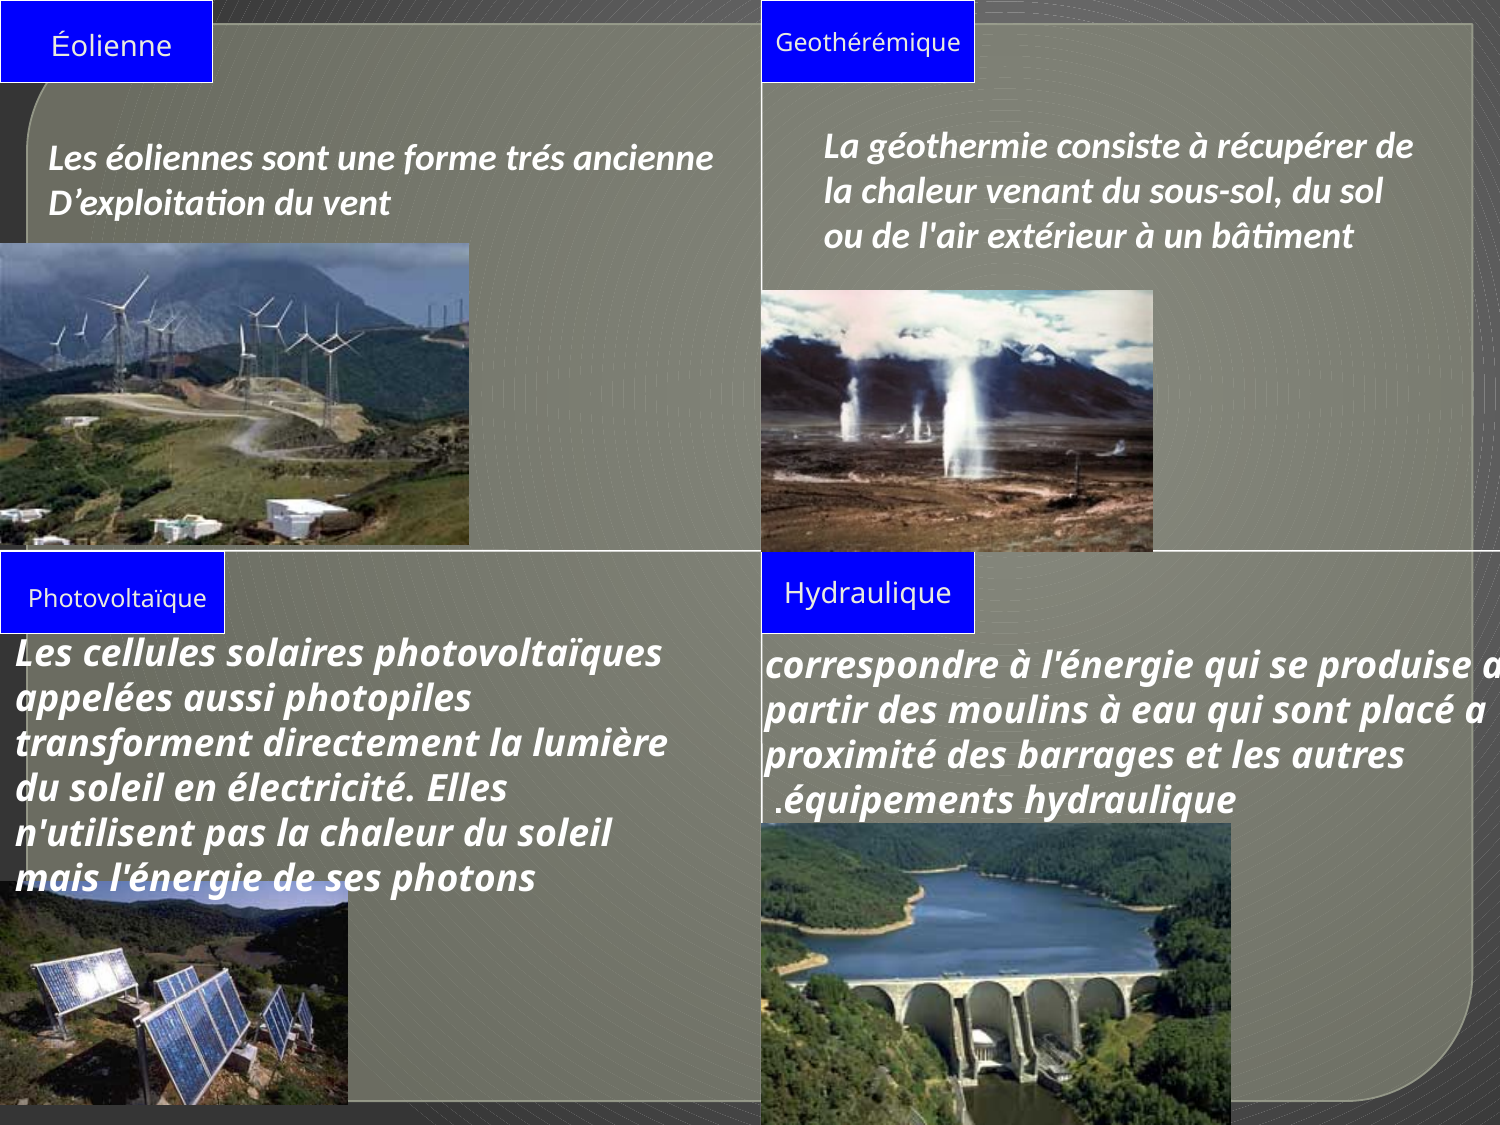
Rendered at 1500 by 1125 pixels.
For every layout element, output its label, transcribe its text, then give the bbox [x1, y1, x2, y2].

text_box La géothermie consiste à récupérer de la chaleur venant du sous-sol, du sol ou de l'air extérieur à un bâtiment [809, 113, 1436, 264]
text_box Photovoltaïque [0, 556, 225, 621]
picture [761, 290, 1153, 553]
text_box Éolienne [0, 0, 213, 83]
picture [761, 823, 1231, 1125]
text_box Hydraulique [761, 563, 975, 633]
text_box correspondre à l'énergie qui se produise a partir des moulins à eau qui sont placé a proximité des barrages et les autres équipements hydraulique. [750, 633, 1500, 829]
picture [0, 881, 348, 1106]
text_box Les éoliennes sont une forme trés ancienne D’exploitation du vent [33, 125, 739, 231]
picture [0, 243, 469, 546]
text_box Geothérémique [761, 0, 975, 83]
text_box Les cellules solaires photovoltaïques appelées aussi photopiles transforment directement la lumière du soleil en électricité. Elles n'utilisent pas la chaleur du soleil mais l'énergie de ses photons [0, 621, 697, 907]
